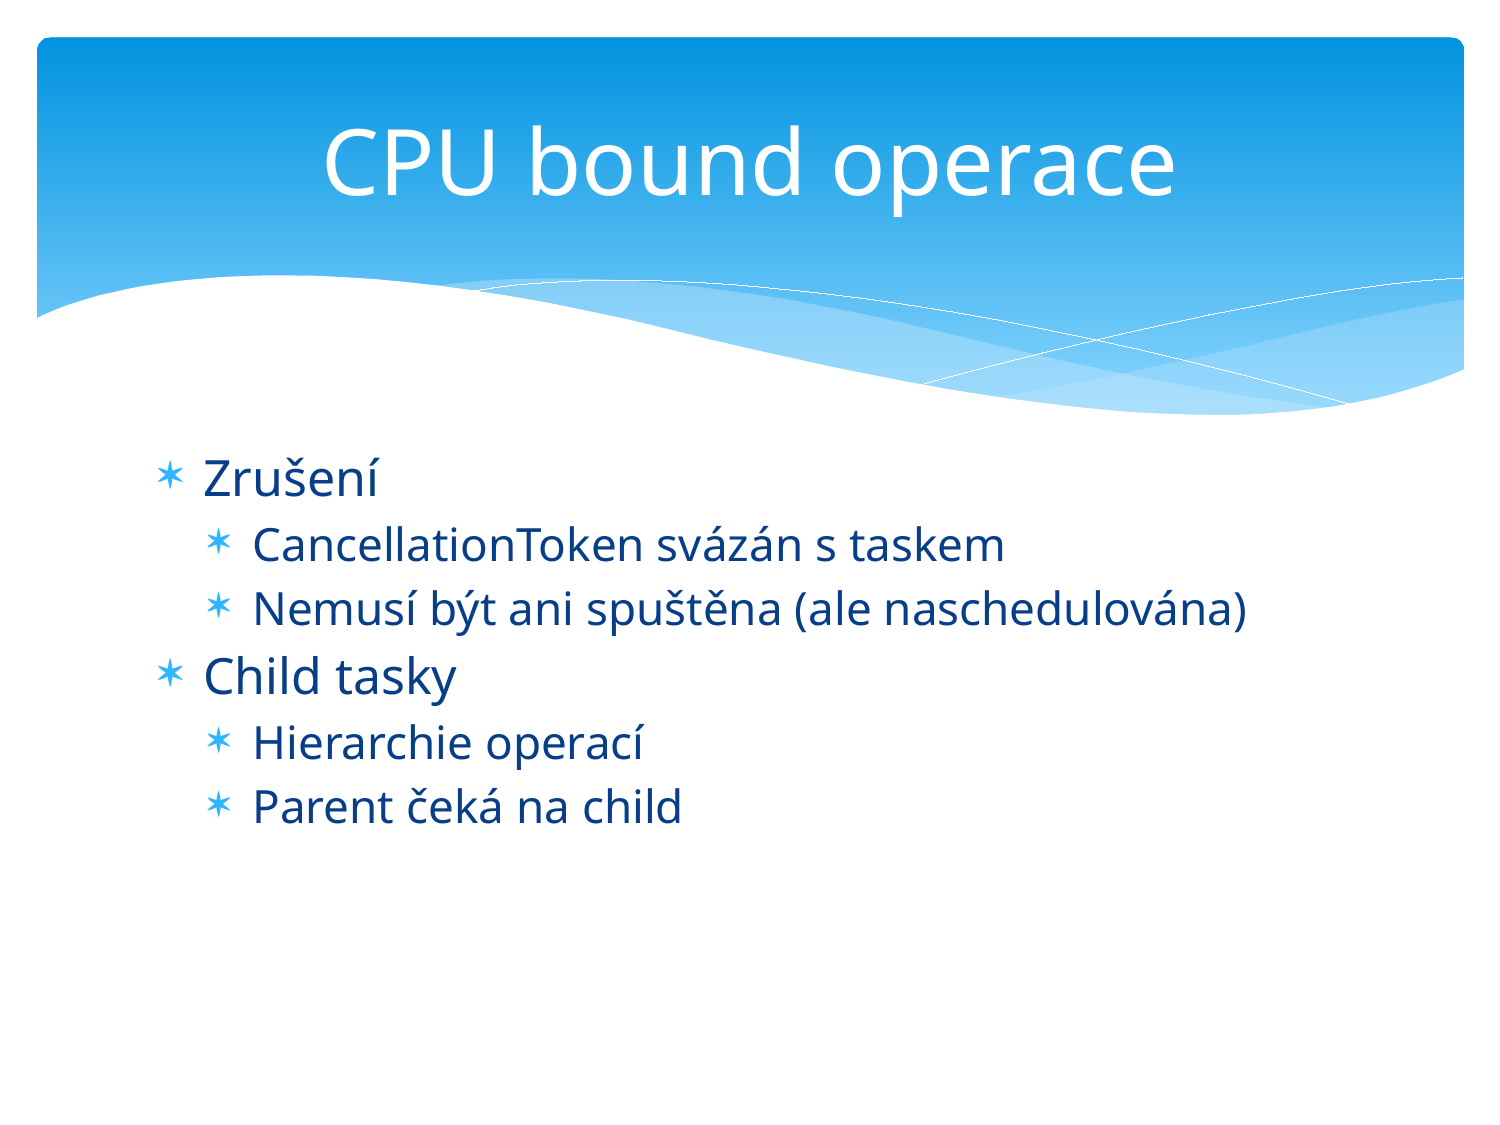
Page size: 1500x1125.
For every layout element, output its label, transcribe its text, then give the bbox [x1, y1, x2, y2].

title CPU bound operace [75, 55, 1425, 261]
list Zrušení CancellationToken svázán s taskem Nemusí být ani spuštěna (ale naschedulována) Child tasky Hierarchie operací Parent čeká na child [143, 438, 1359, 1005]
